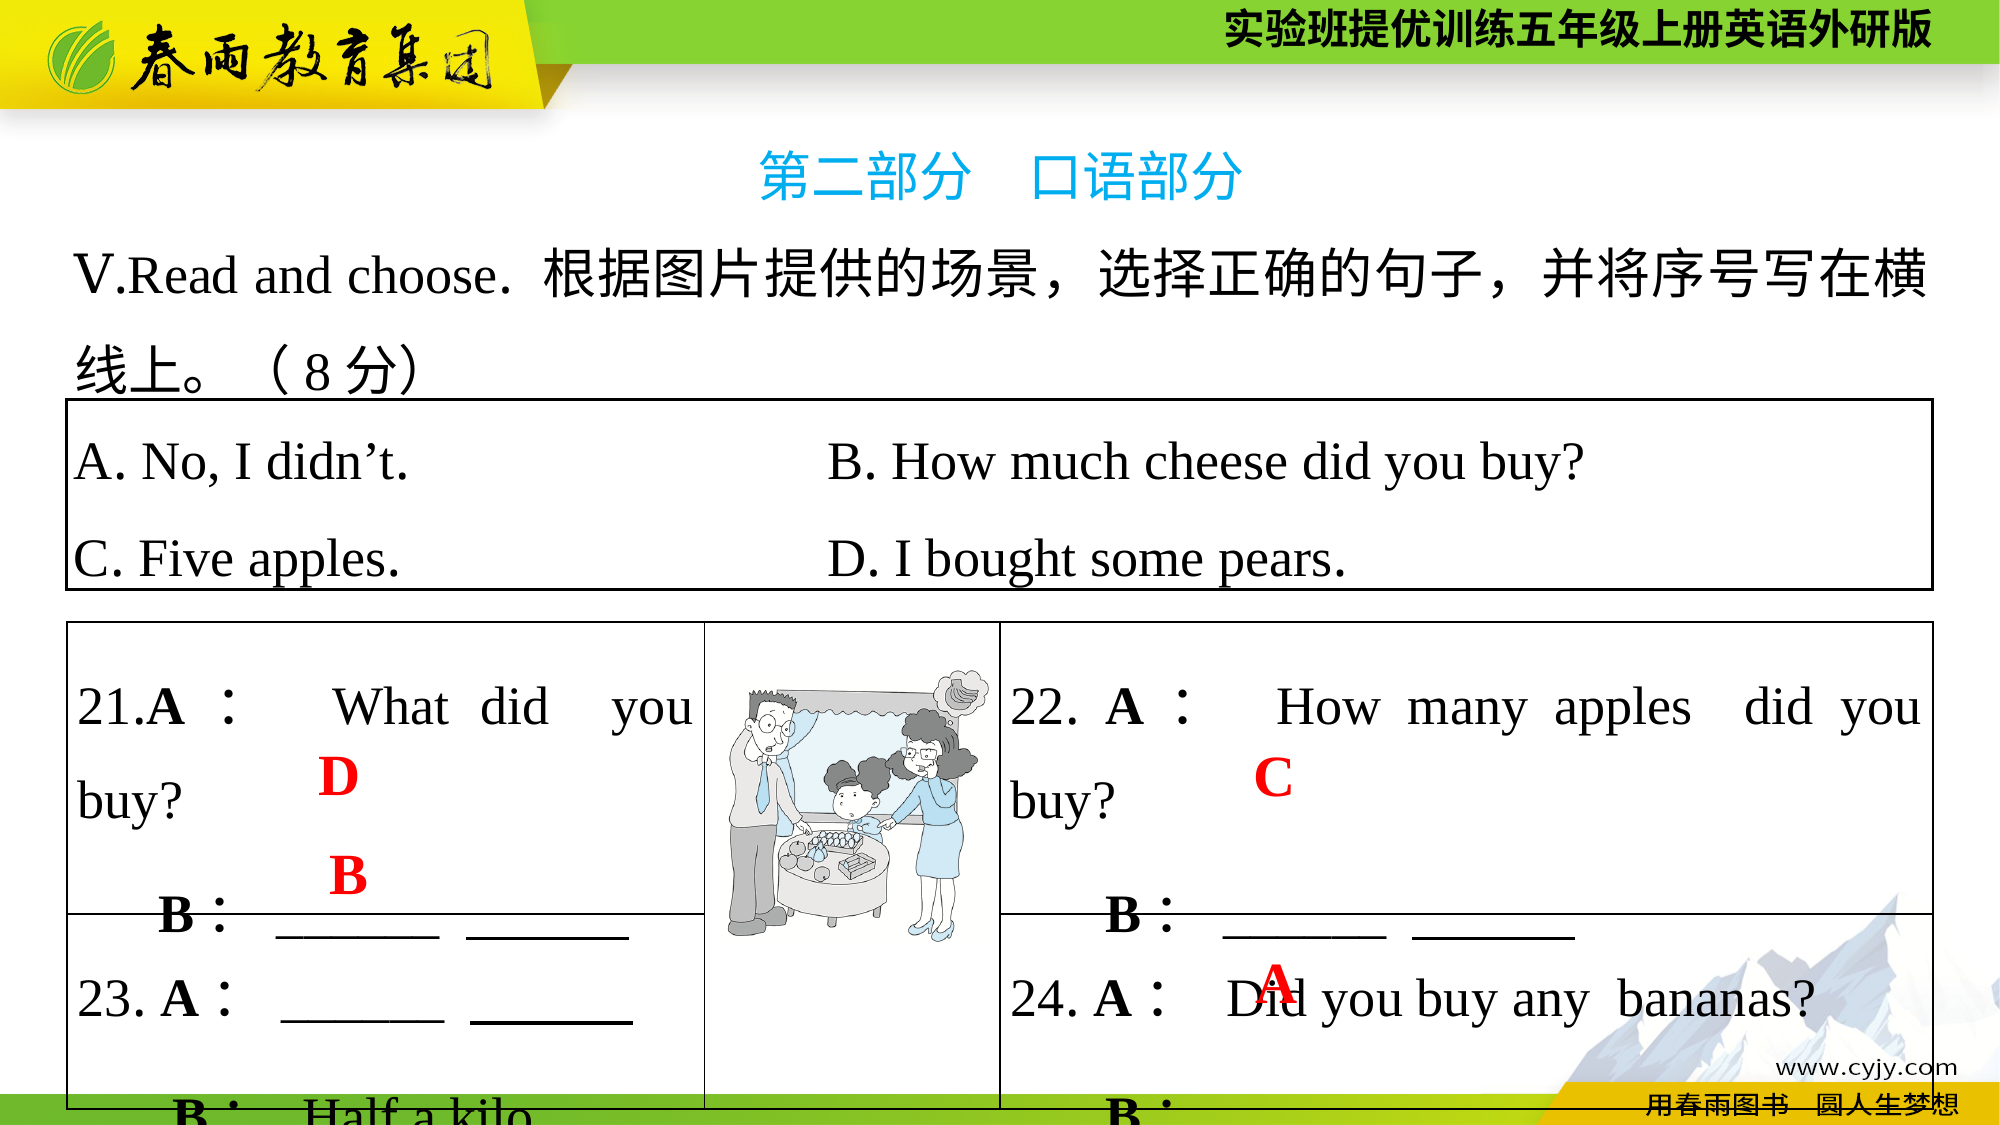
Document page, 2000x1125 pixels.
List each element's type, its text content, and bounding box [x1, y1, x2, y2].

text_box B [314, 829, 398, 915]
list 第二部分 口语部分 Ⅴ.Read and choose. 根据图片提供的场景，选择正确的句子，并将序号写在横线上。（8分） [59, 101, 1944, 385]
text_box D [303, 729, 376, 815]
text_box A [1240, 902, 1313, 1023]
text_box A. No, I didn’t. B. How much cheese did you buy? C. Five apples. D. I bought some pears. [59, 385, 1944, 595]
table_cell 23. A：______ B： Half a kilo. [68, 915, 704, 1108]
text_box C [1238, 730, 1311, 816]
text_box [66, 399, 1933, 590]
picture [0, 0, 2000, 1125]
table_header [705, 623, 999, 1108]
table_header 22. A： How many apples did you buy? B：______ [1001, 623, 1932, 913]
table_header 21.A： What did you buy? B：______ [68, 623, 704, 913]
table_cell 24. A： Did you buy any bananas? B：______ [1001, 915, 1932, 1108]
